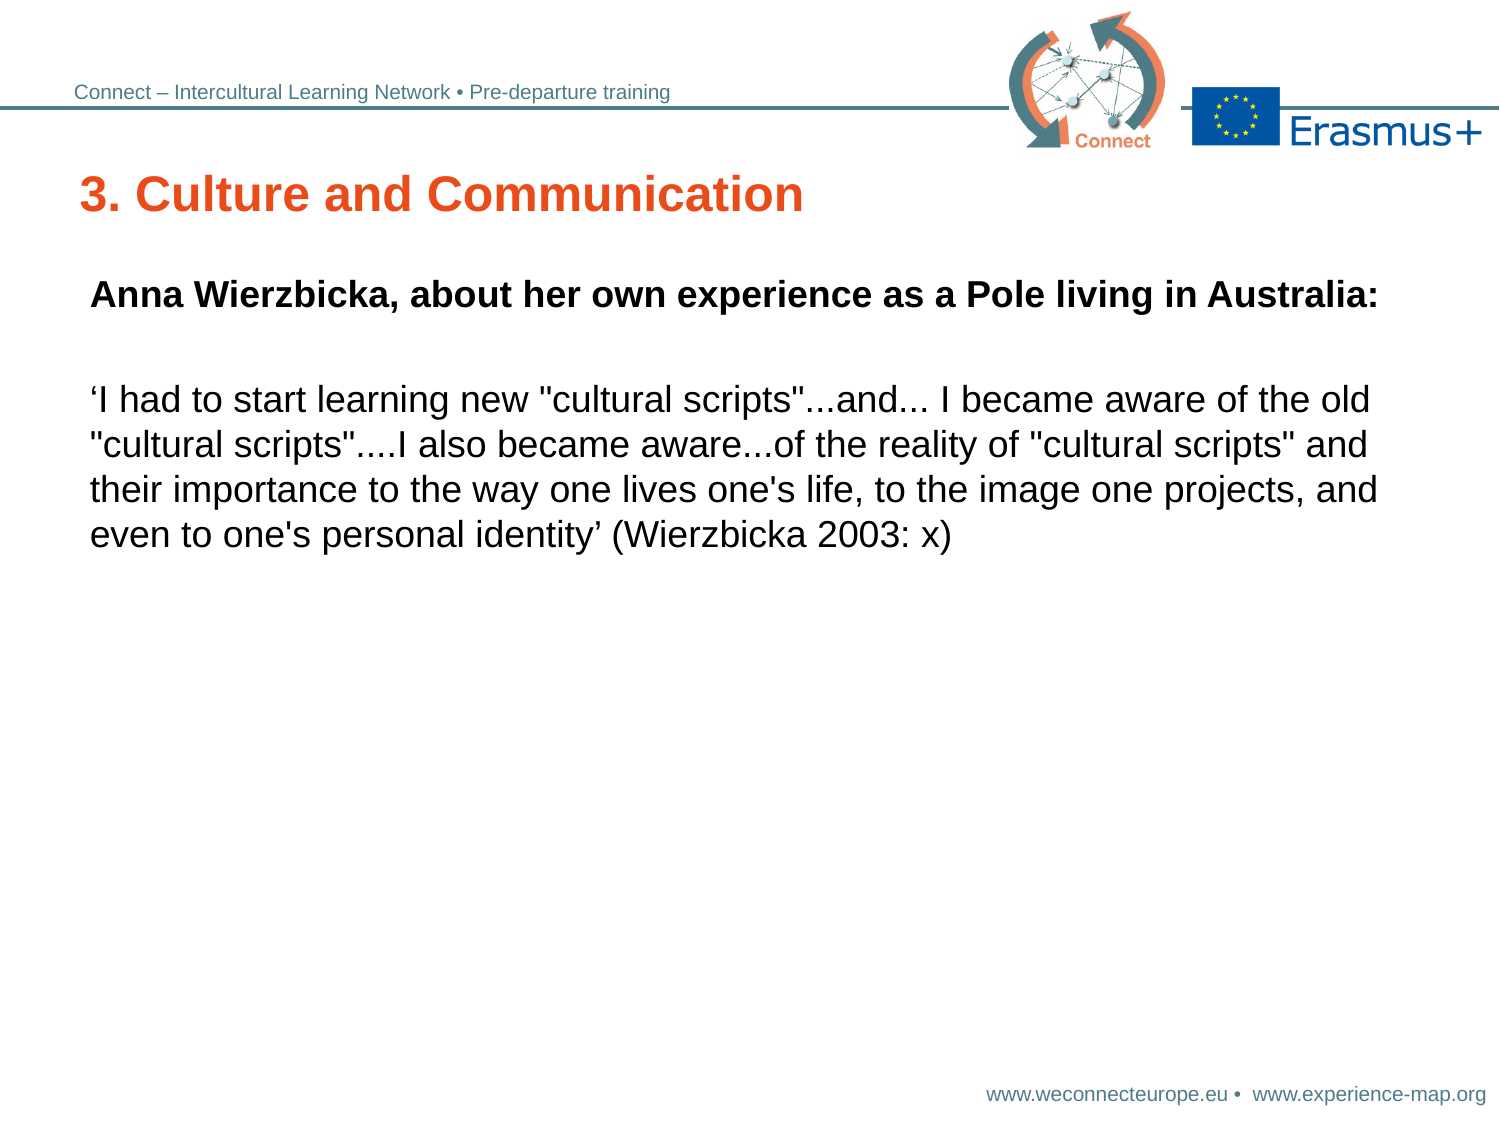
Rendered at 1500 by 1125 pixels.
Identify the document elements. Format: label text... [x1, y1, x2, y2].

list Anna Wierzbicka, about her own experience as a Pole living in Australia: ‘I had to start learning new "cultural scripts"...and... I became aware of the old "cultural scripts"....I also became aware...of the reality of "cultural scripts" and their importance to the way one lives one's life, to the image one projects, and even to one's personal identity’ (Wierzbicka 2003: x) [75, 262, 1425, 1005]
picture [1009, 11, 1498, 162]
text_box 3. Culture and Communication [64, 153, 928, 229]
